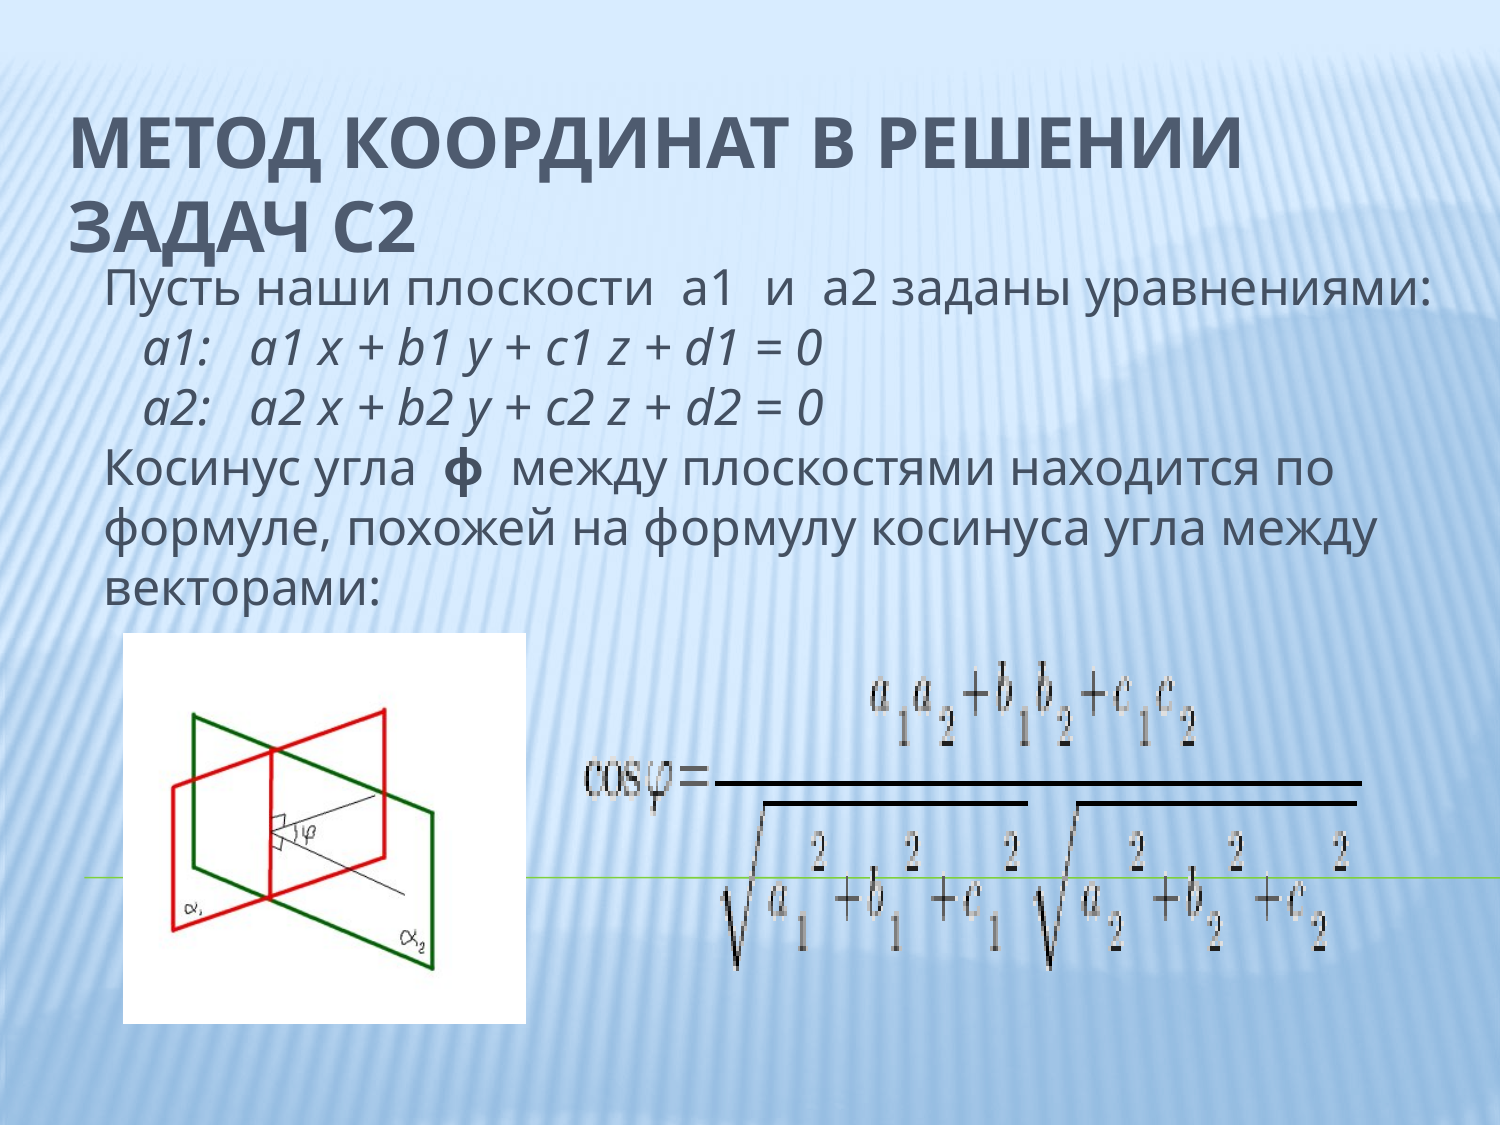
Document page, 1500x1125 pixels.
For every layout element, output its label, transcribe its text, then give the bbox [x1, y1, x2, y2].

picture [584, 656, 1377, 977]
title Метод координат в решении задач С2 [53, 90, 1441, 291]
subtitle Пусть наши плоскости а1 и а2 заданы уравнениями: а1: а1 х + b1 y + c1 z + d1 = 0 a2: а2 х + b2 y + c2 z + d2 = 0 Косинус угла ф между плоскостями находится по формуле, похожей на формулу косинуса угла между векторами: [88, 255, 1453, 894]
picture [123, 633, 526, 1024]
